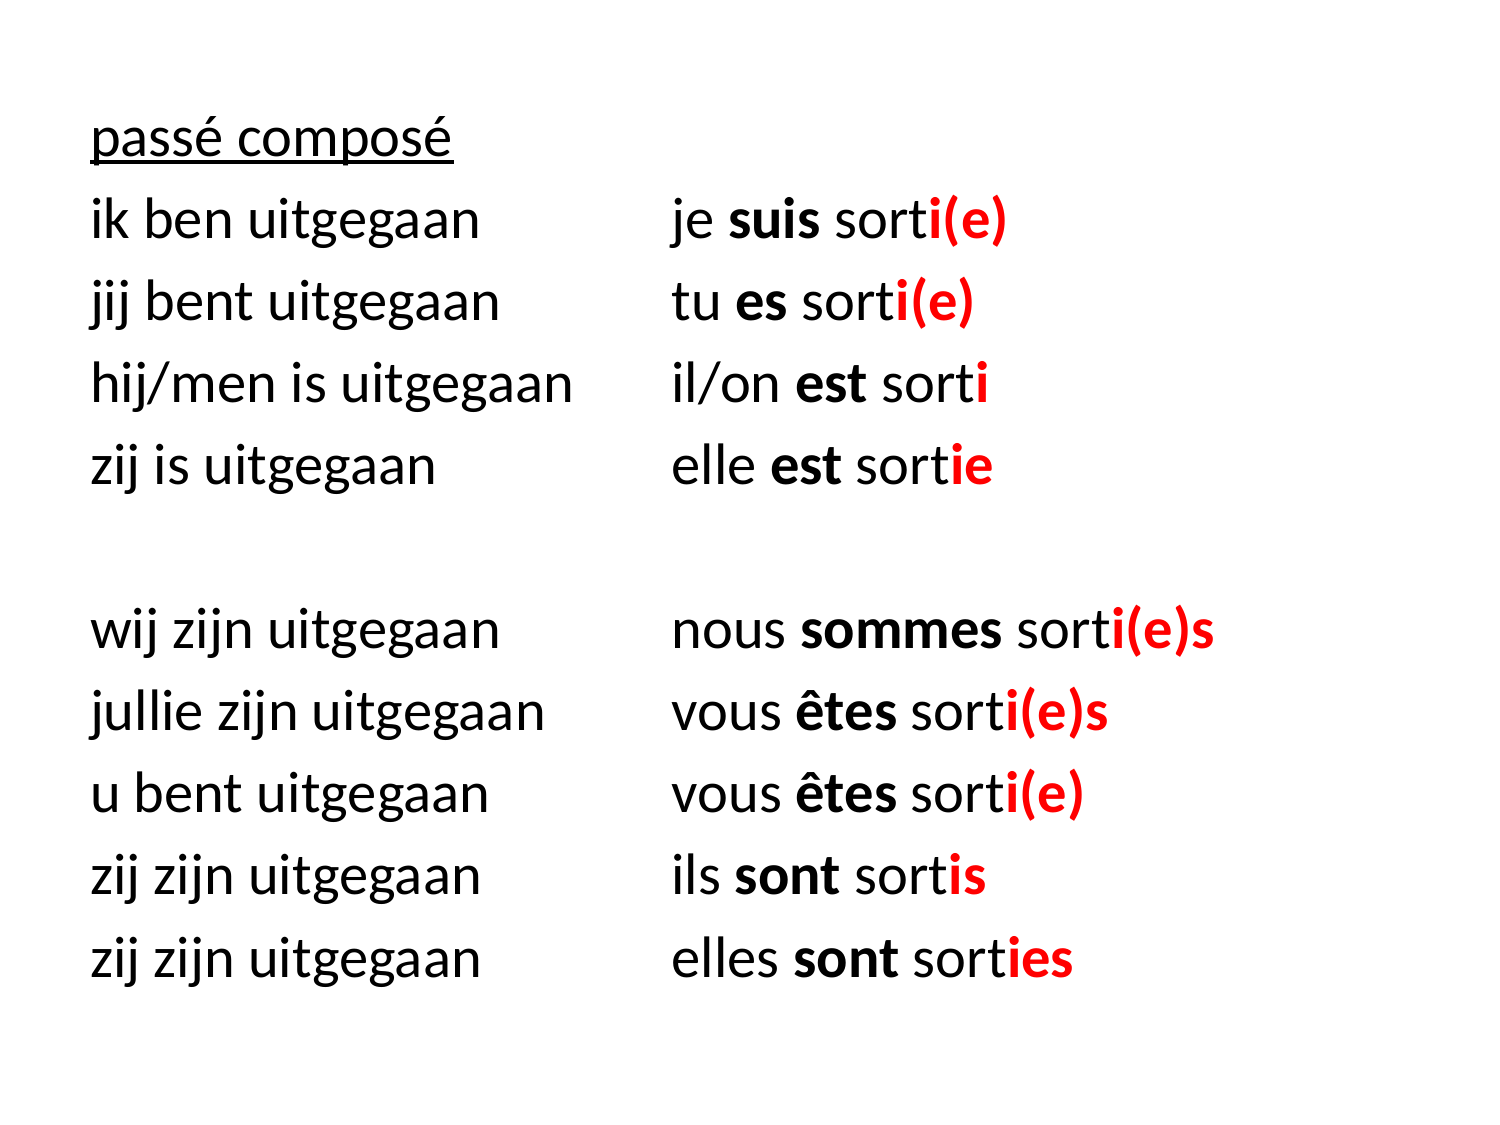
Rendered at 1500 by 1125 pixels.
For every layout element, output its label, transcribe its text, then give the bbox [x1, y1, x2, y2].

list passé composé ik ben uitgegaan je suis sorti(e) jij bent uitgegaan tu es sorti(e) hij/men is uitgegaan il/on est sorti zij is uitgegaan elle est sortie wij zijn uitgegaan nous sommes sorti(e)s jullie zijn uitgegaan vous êtes sorti(e)s u bent uitgegaan vous êtes sorti(e) zij zijn uitgegaan ils sont sortis zij zijn uitgegaan elles sont sorties [75, 90, 1425, 1005]
